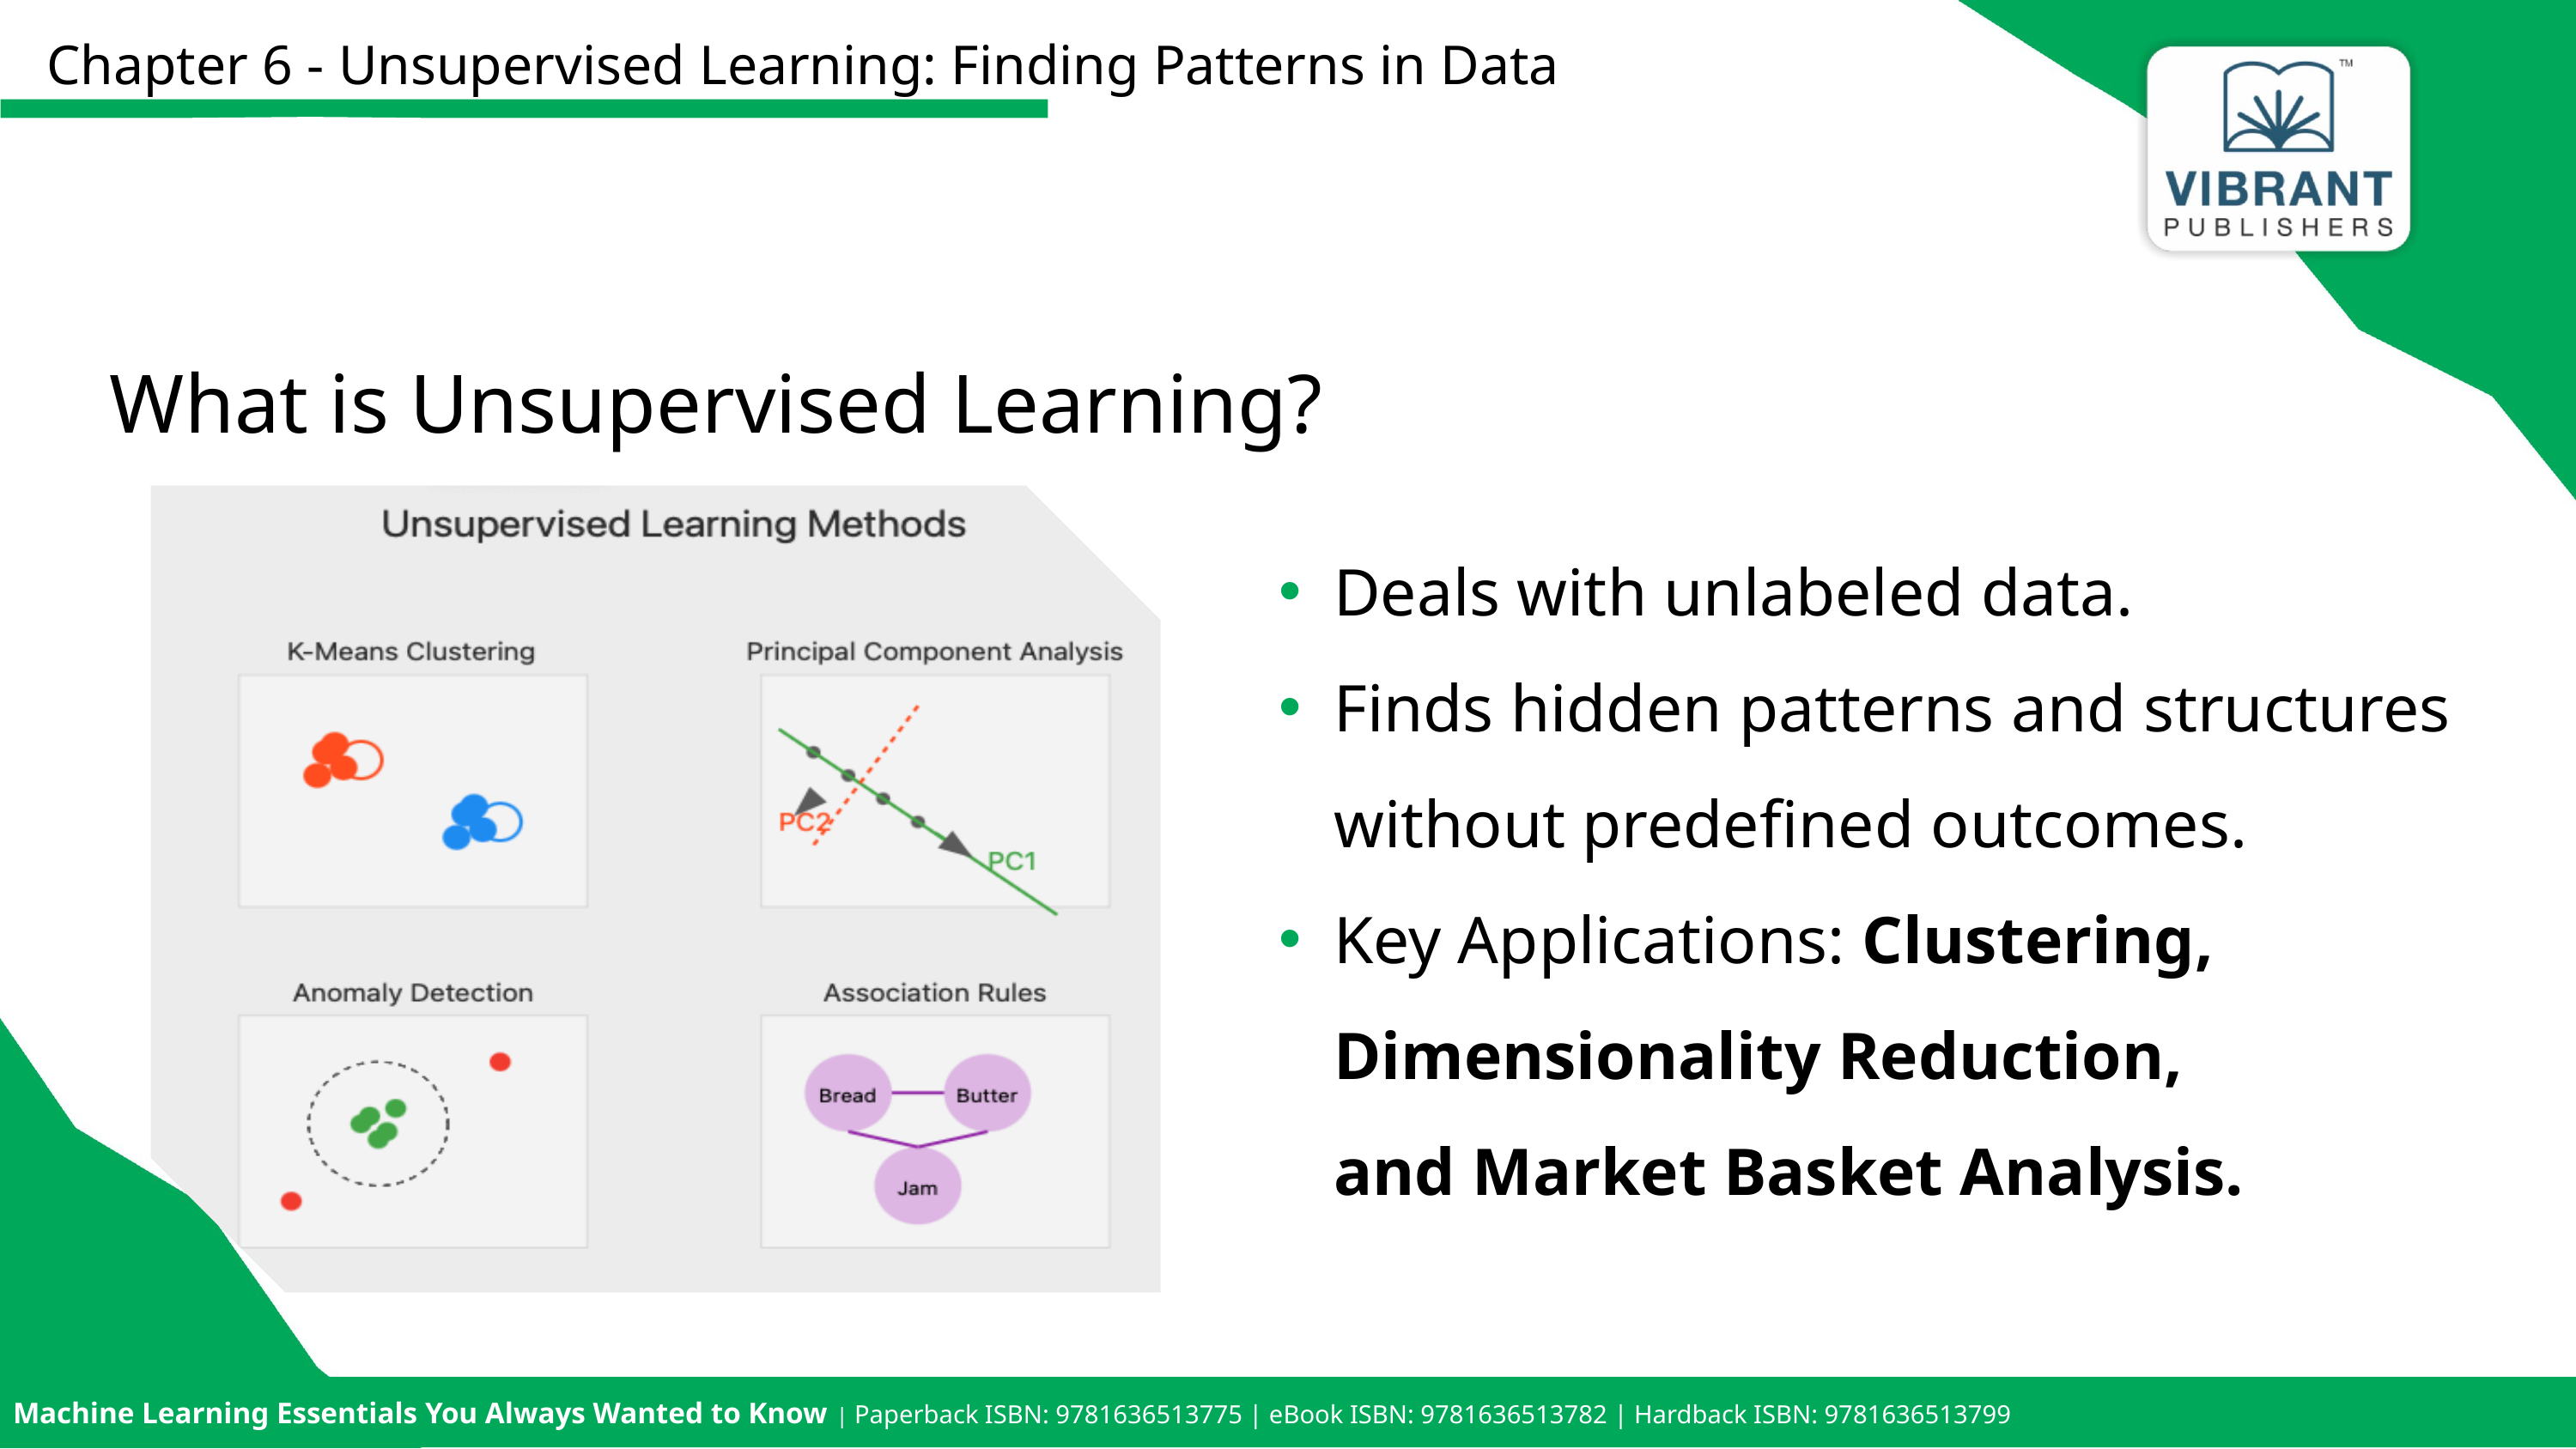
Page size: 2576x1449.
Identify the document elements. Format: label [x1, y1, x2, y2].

text_box [0, 0, 2576, 1448]
picture [150, 485, 1161, 1293]
